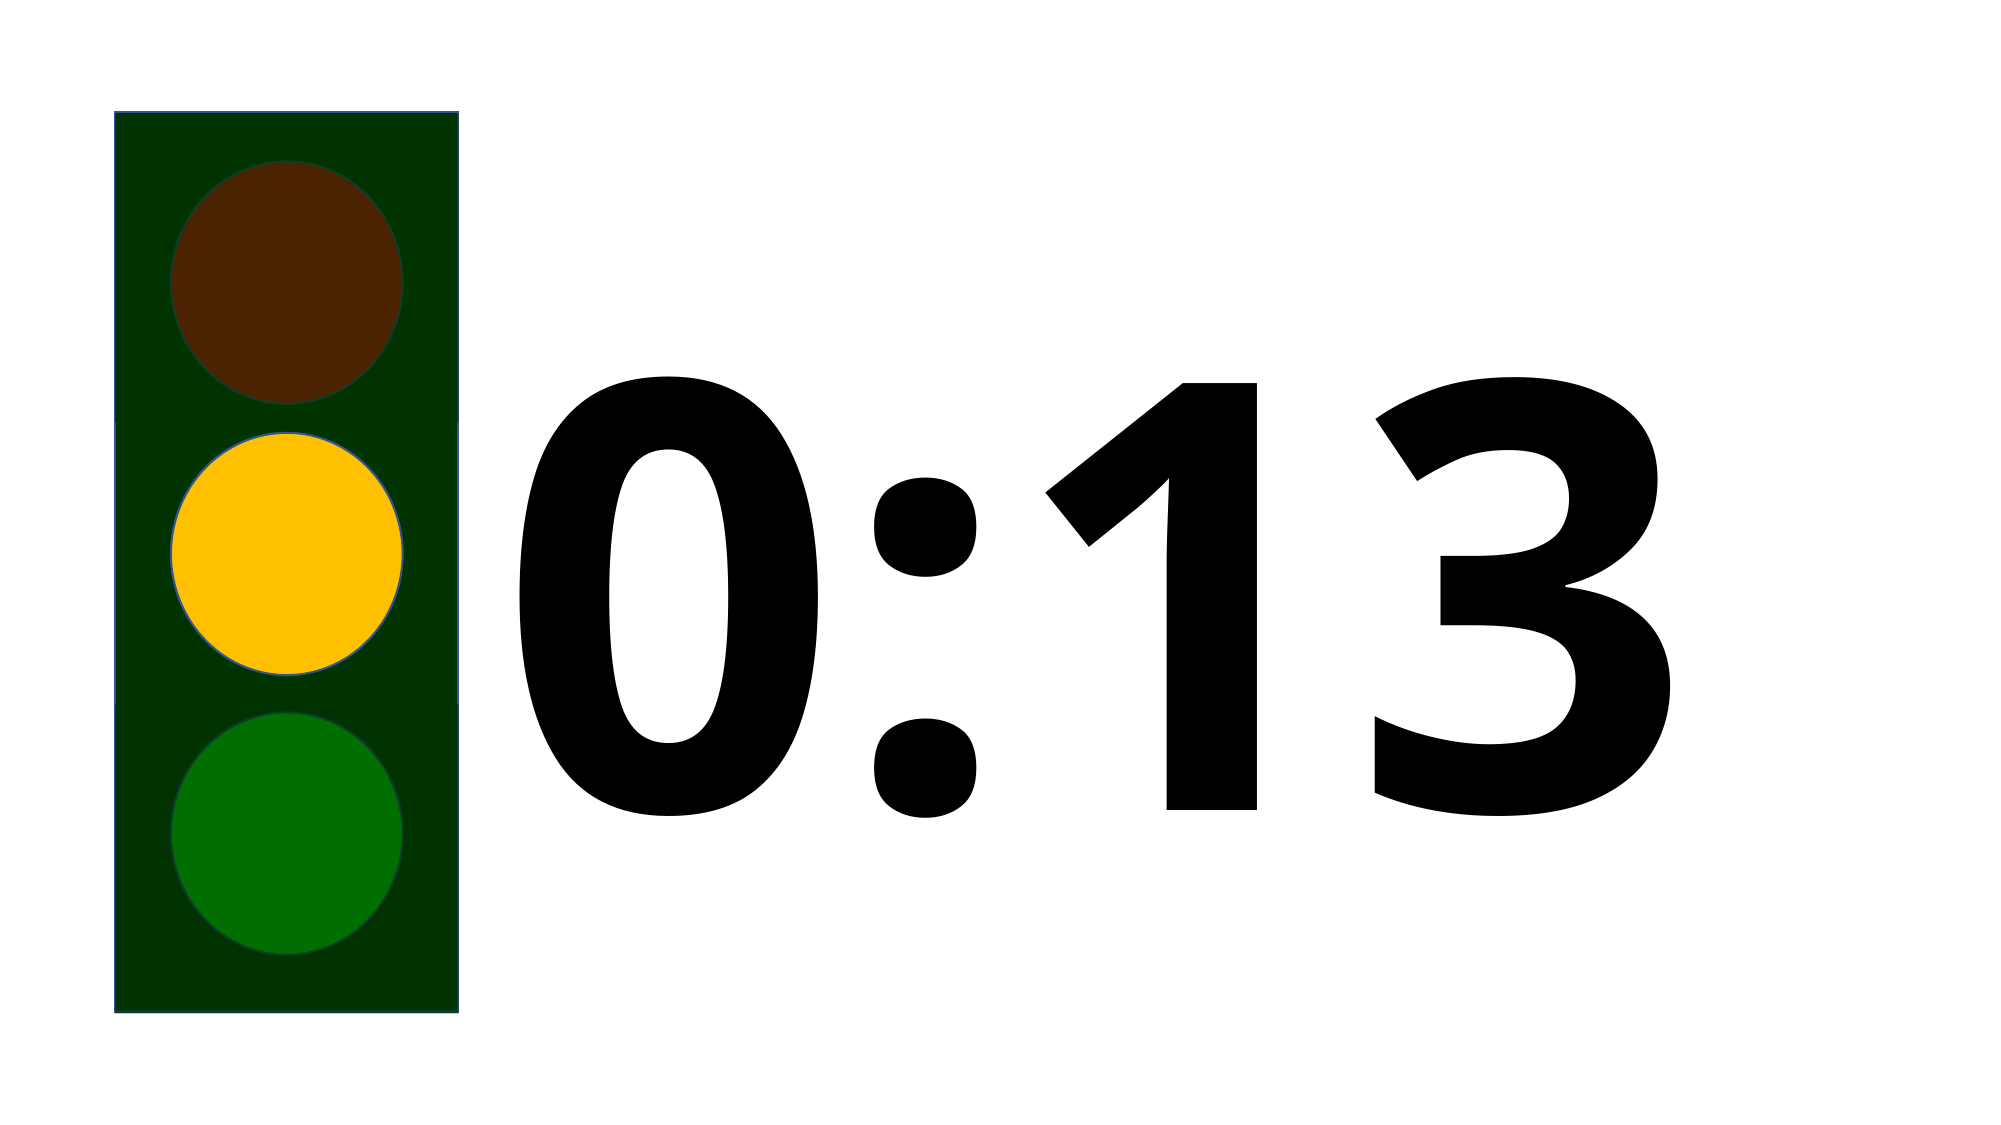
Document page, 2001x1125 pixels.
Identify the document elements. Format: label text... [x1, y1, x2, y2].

text_box [114, 112, 459, 423]
text_box [114, 423, 459, 703]
text_box 0:13 [483, 204, 1924, 938]
text_box [169, 431, 404, 677]
text_box [114, 703, 459, 1014]
